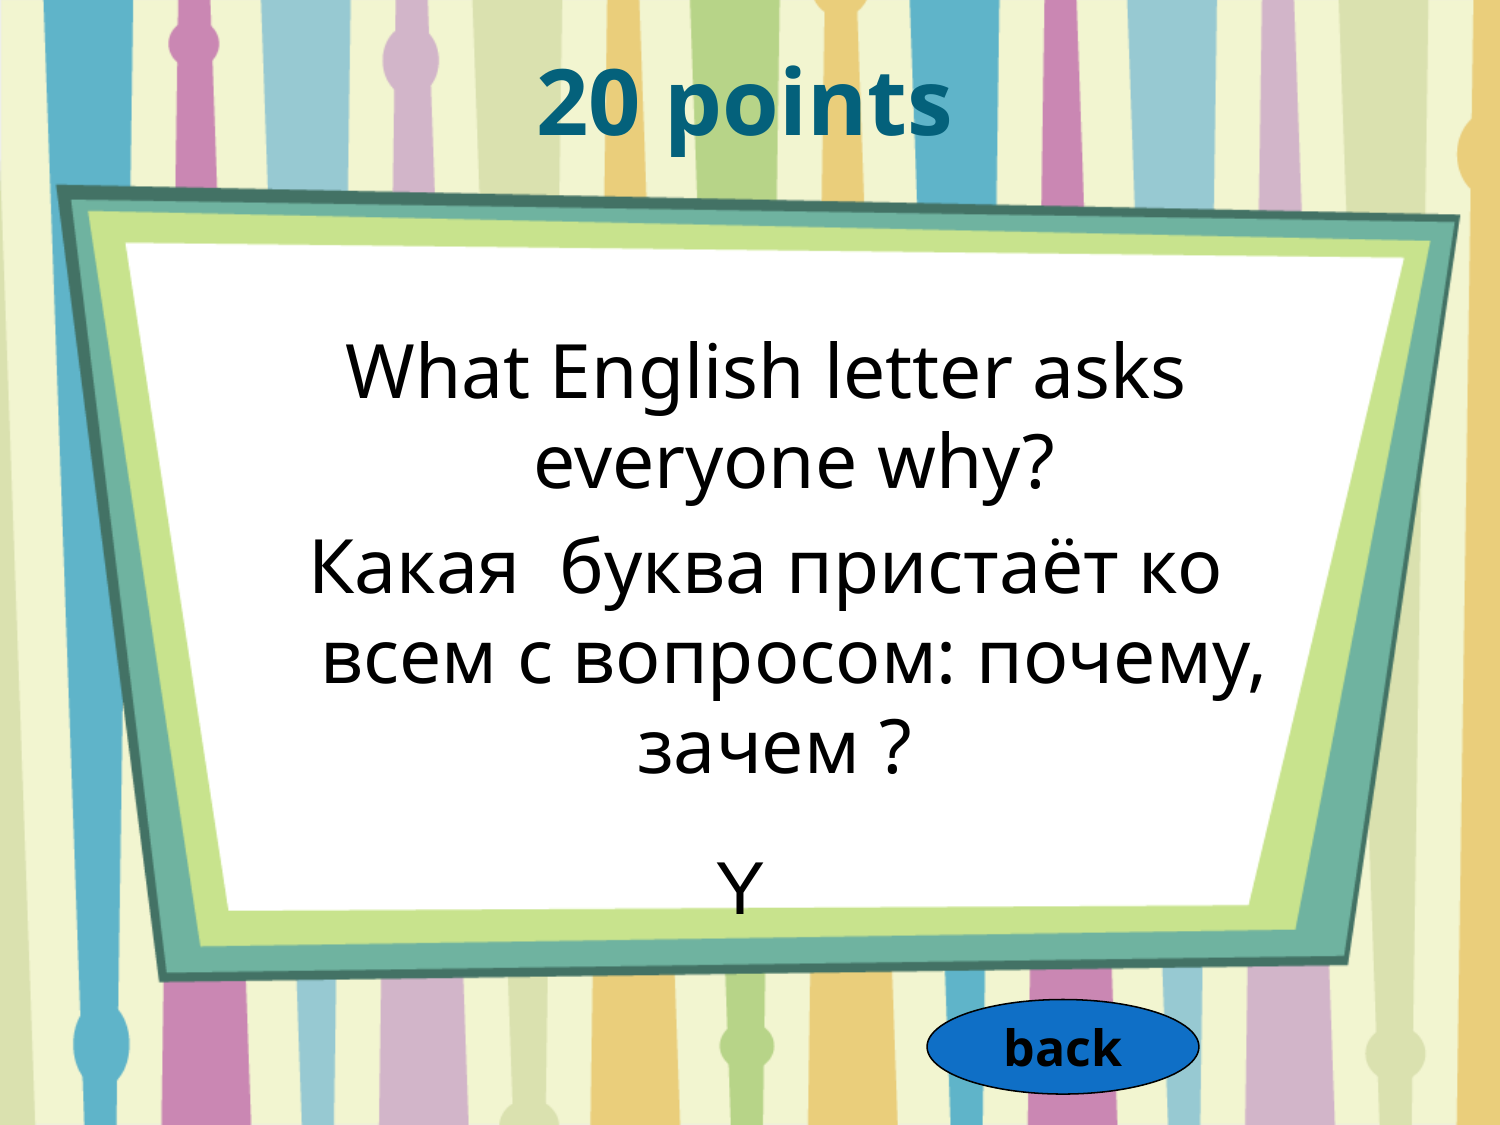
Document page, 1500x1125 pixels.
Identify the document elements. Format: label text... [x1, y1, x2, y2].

title 20 points [466, 0, 1024, 198]
text_box Y [679, 831, 940, 937]
text_box back [927, 999, 1199, 1095]
picture [0, 0, 1500, 1125]
list What English letter asks everyone why? Какая буква пристаёт ко всем с вопросом: почему, зачем ? [210, 316, 1322, 694]
